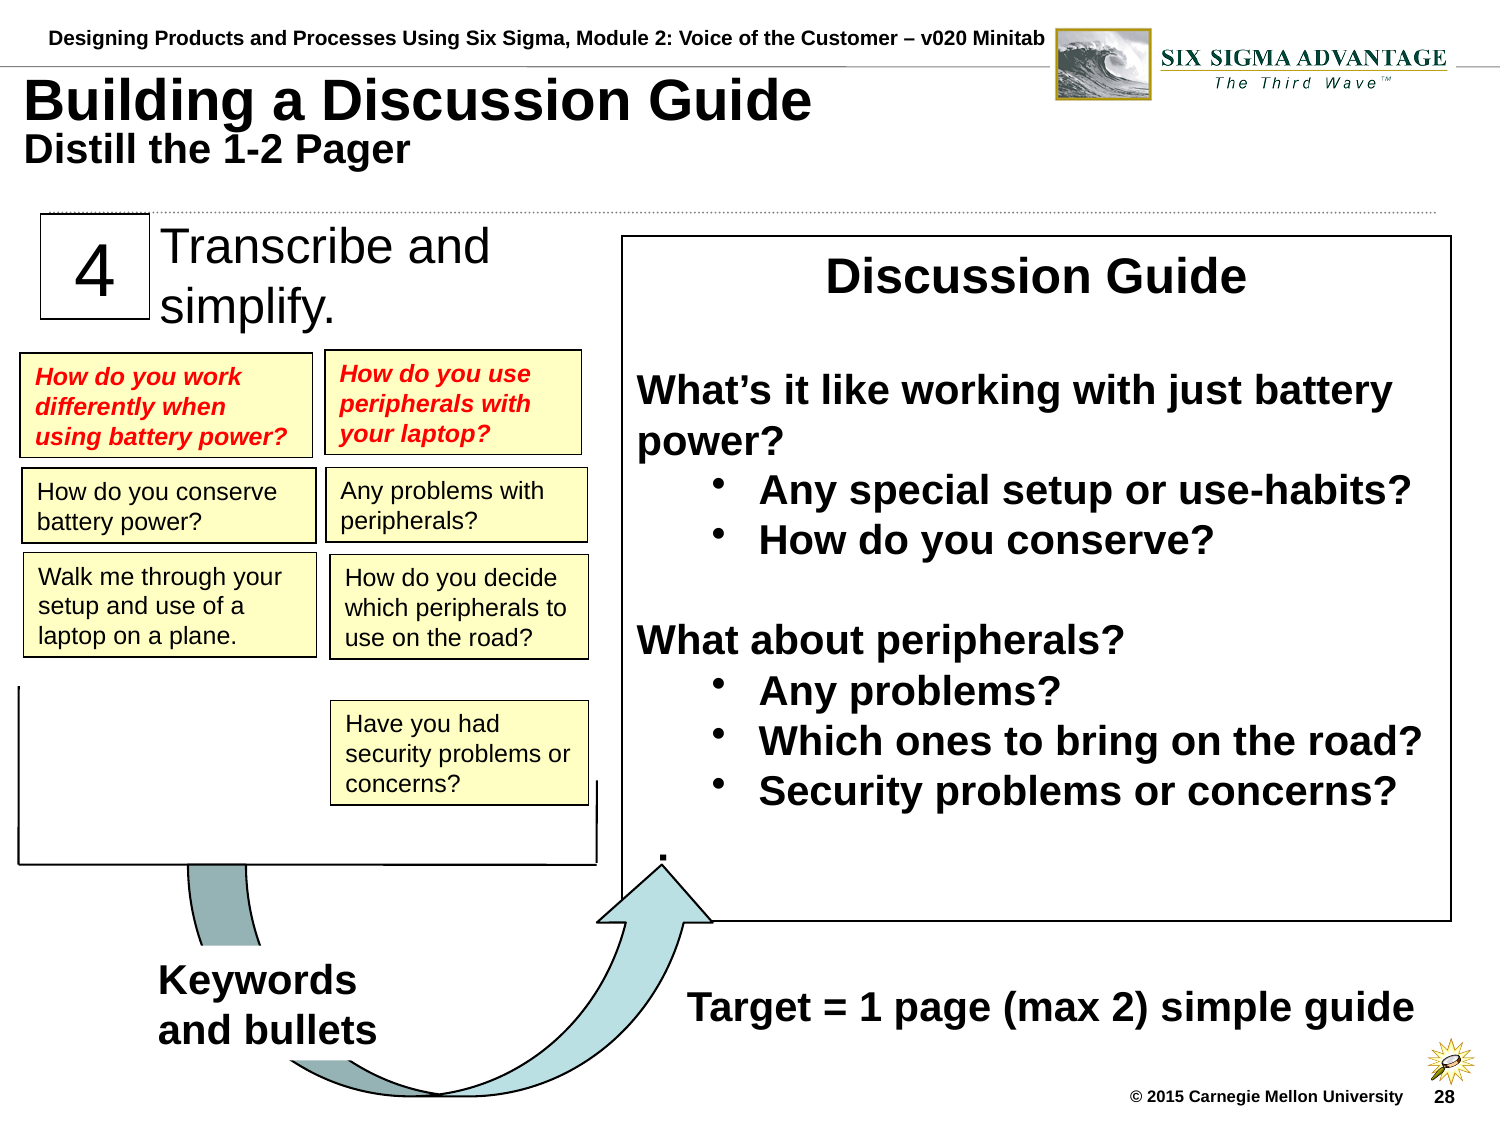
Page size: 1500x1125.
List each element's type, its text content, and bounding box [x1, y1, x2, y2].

table_cell User connect and synchronize Bluetooth and VOIP devices [189, 874, 260, 945]
text_box Discussion Guide What’s it like working with just battery power? Any special setup or use-habits? How do you conserve? What about peripherals? Any problems? Which ones to bring on the road? Security problems or concerns? [621, 235, 1451, 921]
text_box [292, 864, 713, 1097]
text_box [18, 685, 598, 866]
text_box Keywords and bullets [143, 945, 398, 1061]
picture [1427, 1037, 1476, 1086]
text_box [324, 349, 589, 808]
text_box … [644, 835, 710, 918]
text_box Transcribe and simplify. [144, 205, 600, 341]
picture [1049, 24, 1456, 104]
table_cell User connect and synchronize Bluetooth and VOIP devices [293, 1061, 435, 1096]
title Building a Discussion Guide Distill the 1-2 Pager [23, 75, 1443, 173]
text_box Target = 1 page (max 2) simple guide [672, 972, 1467, 1037]
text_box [19, 352, 317, 660]
text_box 4 [40, 214, 150, 319]
